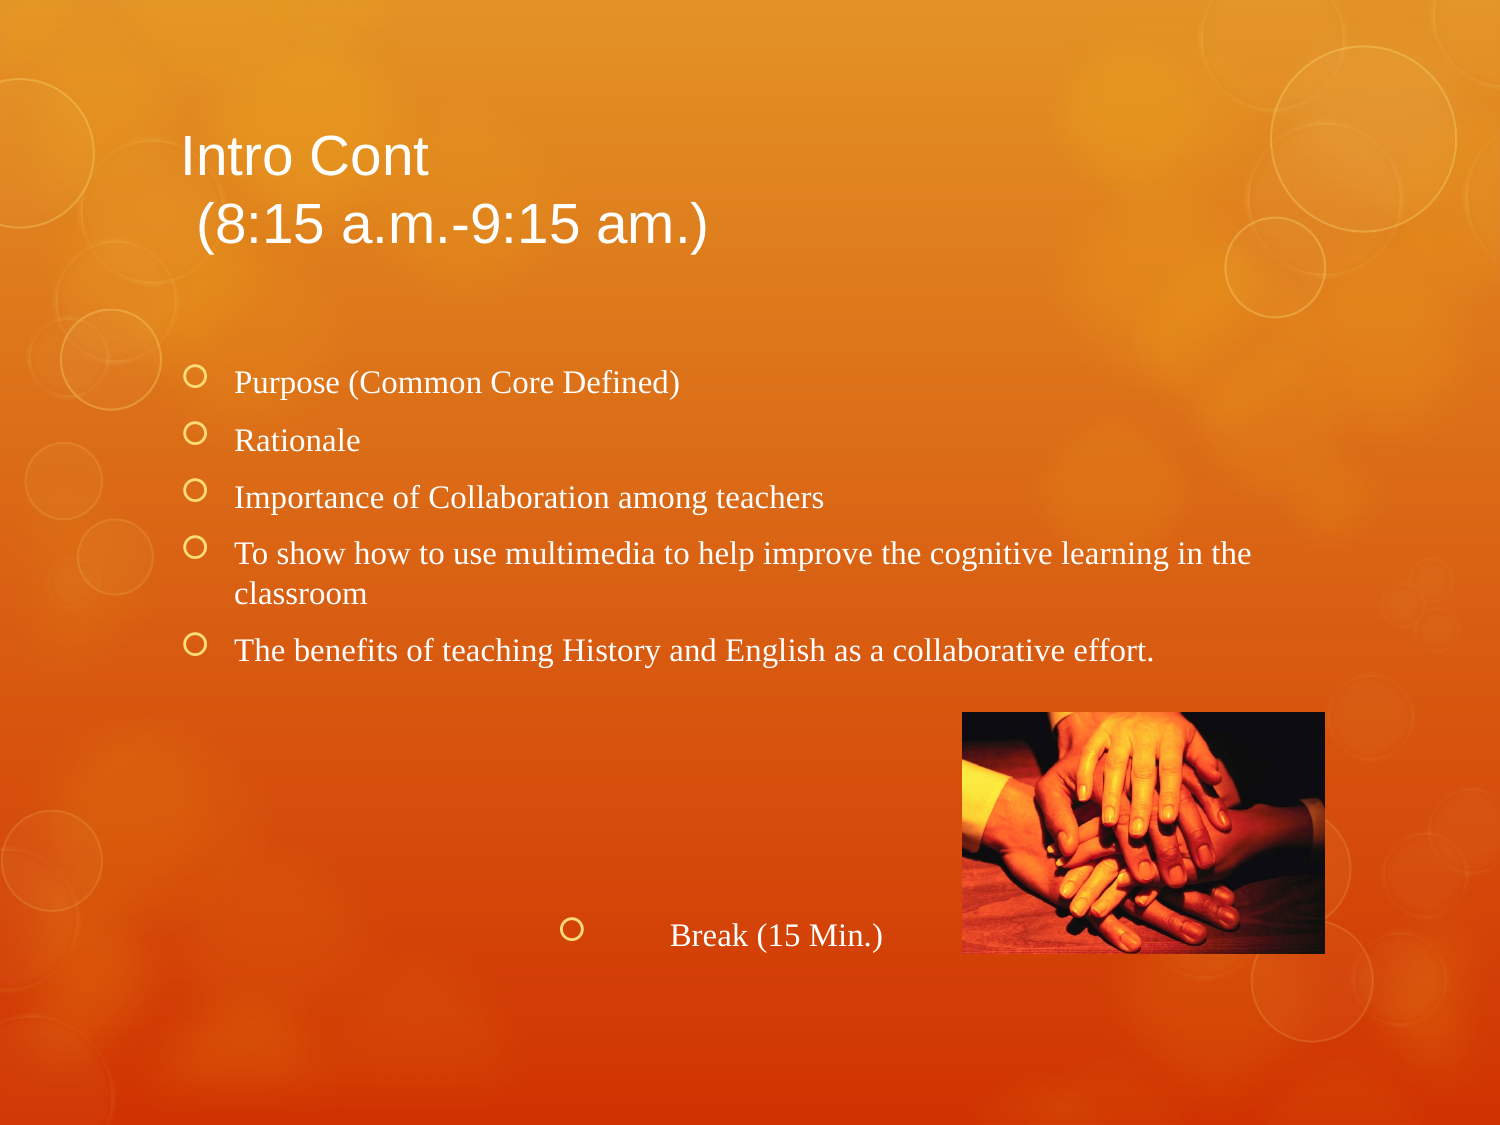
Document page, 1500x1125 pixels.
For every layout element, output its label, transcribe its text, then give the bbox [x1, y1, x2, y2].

title Intro Cont (8:15 a.m.-9:15 am.) [165, 110, 1335, 263]
picture [961, 711, 1326, 955]
list Purpose (Common Core Defined) Rationale Importance of Collaboration among teachers To show how to use multimedia to help improve the cognitive learning in the classroom The benefits of teaching History and English as a collaborative effort. Break (15 Min.) [165, 296, 1335, 962]
